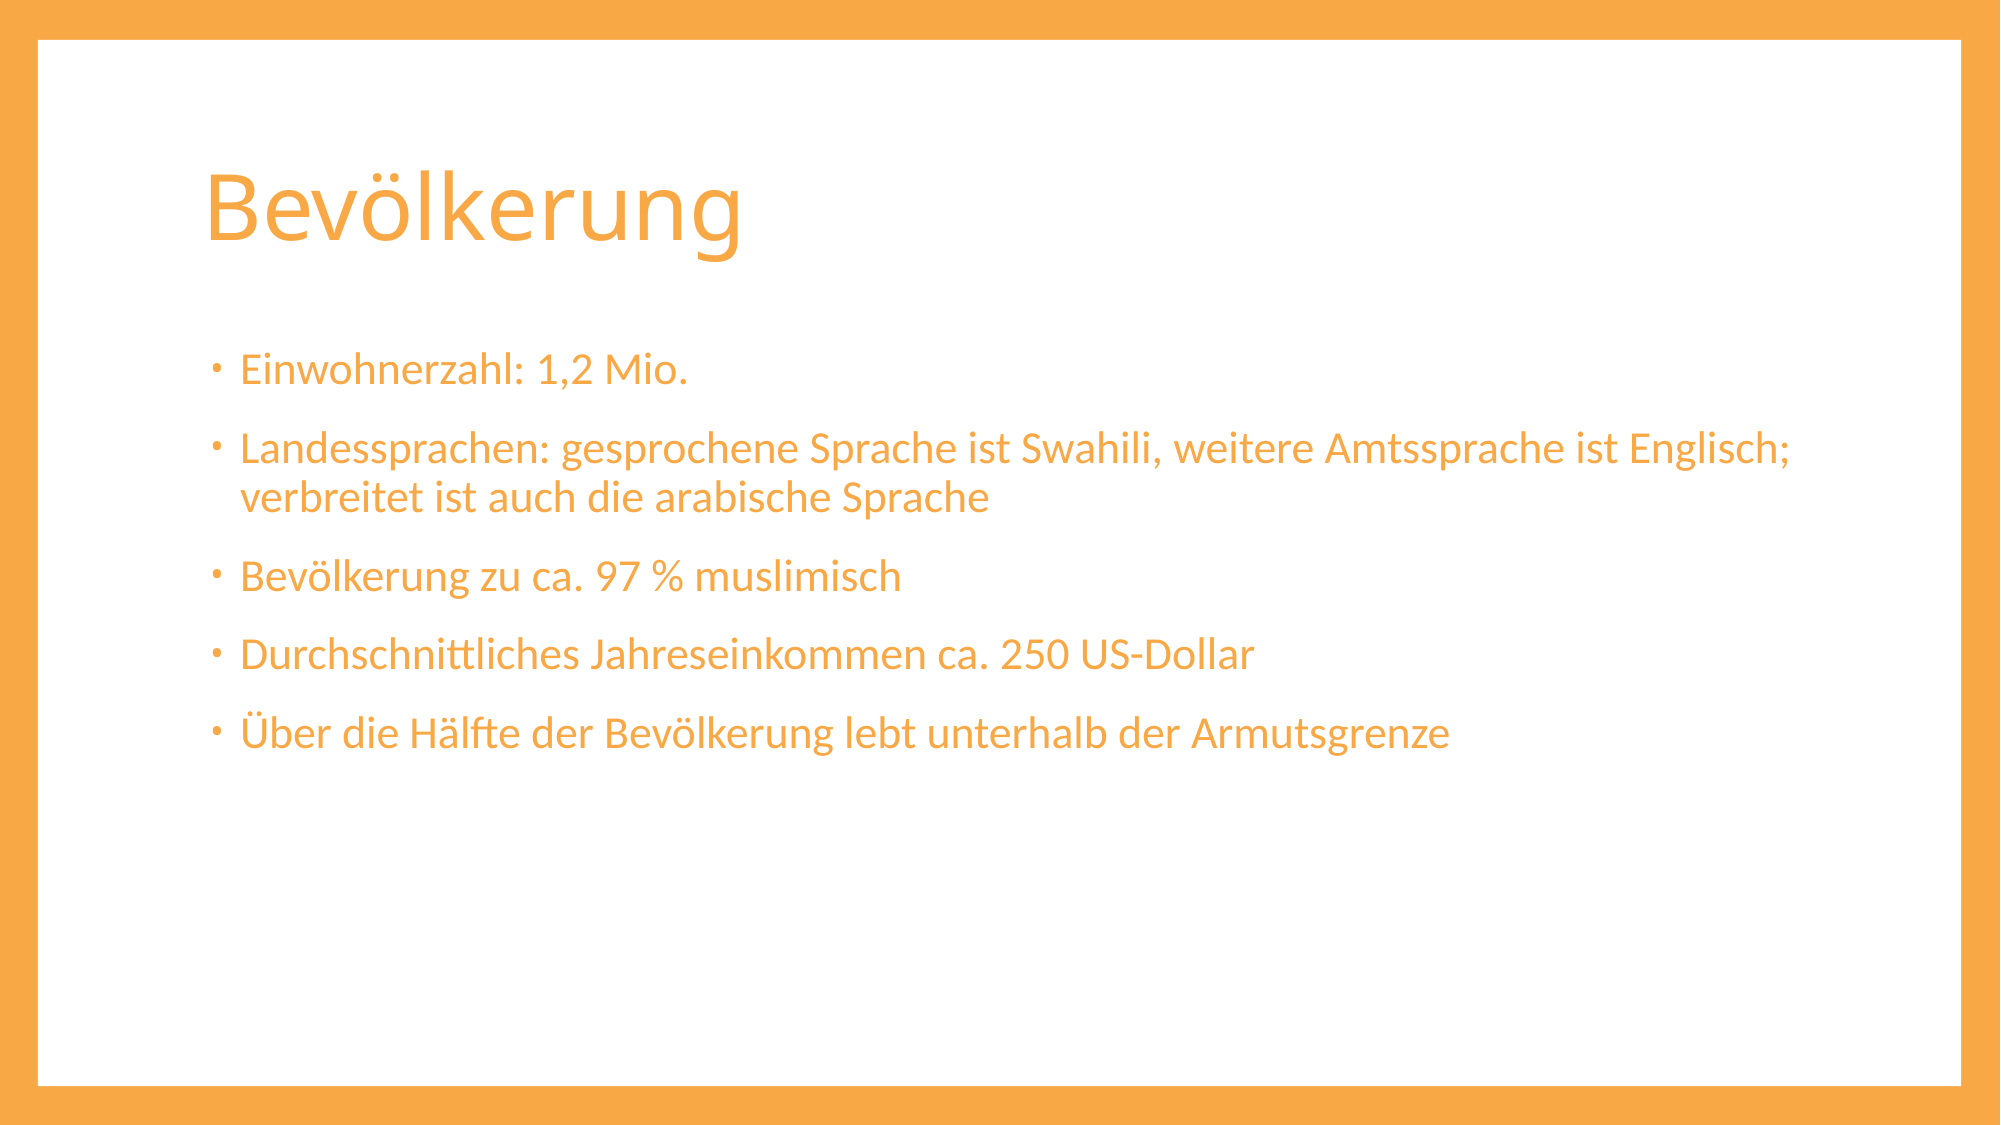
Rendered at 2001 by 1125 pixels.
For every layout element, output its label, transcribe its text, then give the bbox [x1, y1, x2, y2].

title Bevölkerung [187, 99, 1808, 323]
list Einwohnerzahl: 1,2 Mio. Landessprachen: gesprochene Sprache ist Swahili, weitere Amtssprache ist Englisch; verbreitet ist auch die arabische Sprache Bevölkerung zu ca. 97 % muslimisch Durchschnittliches Jahreseinkommen ca. 250 US-Dollar Über die Hälfte der Bevölkerung lebt unterhalb der Armutsgrenze [187, 337, 1808, 1000]
